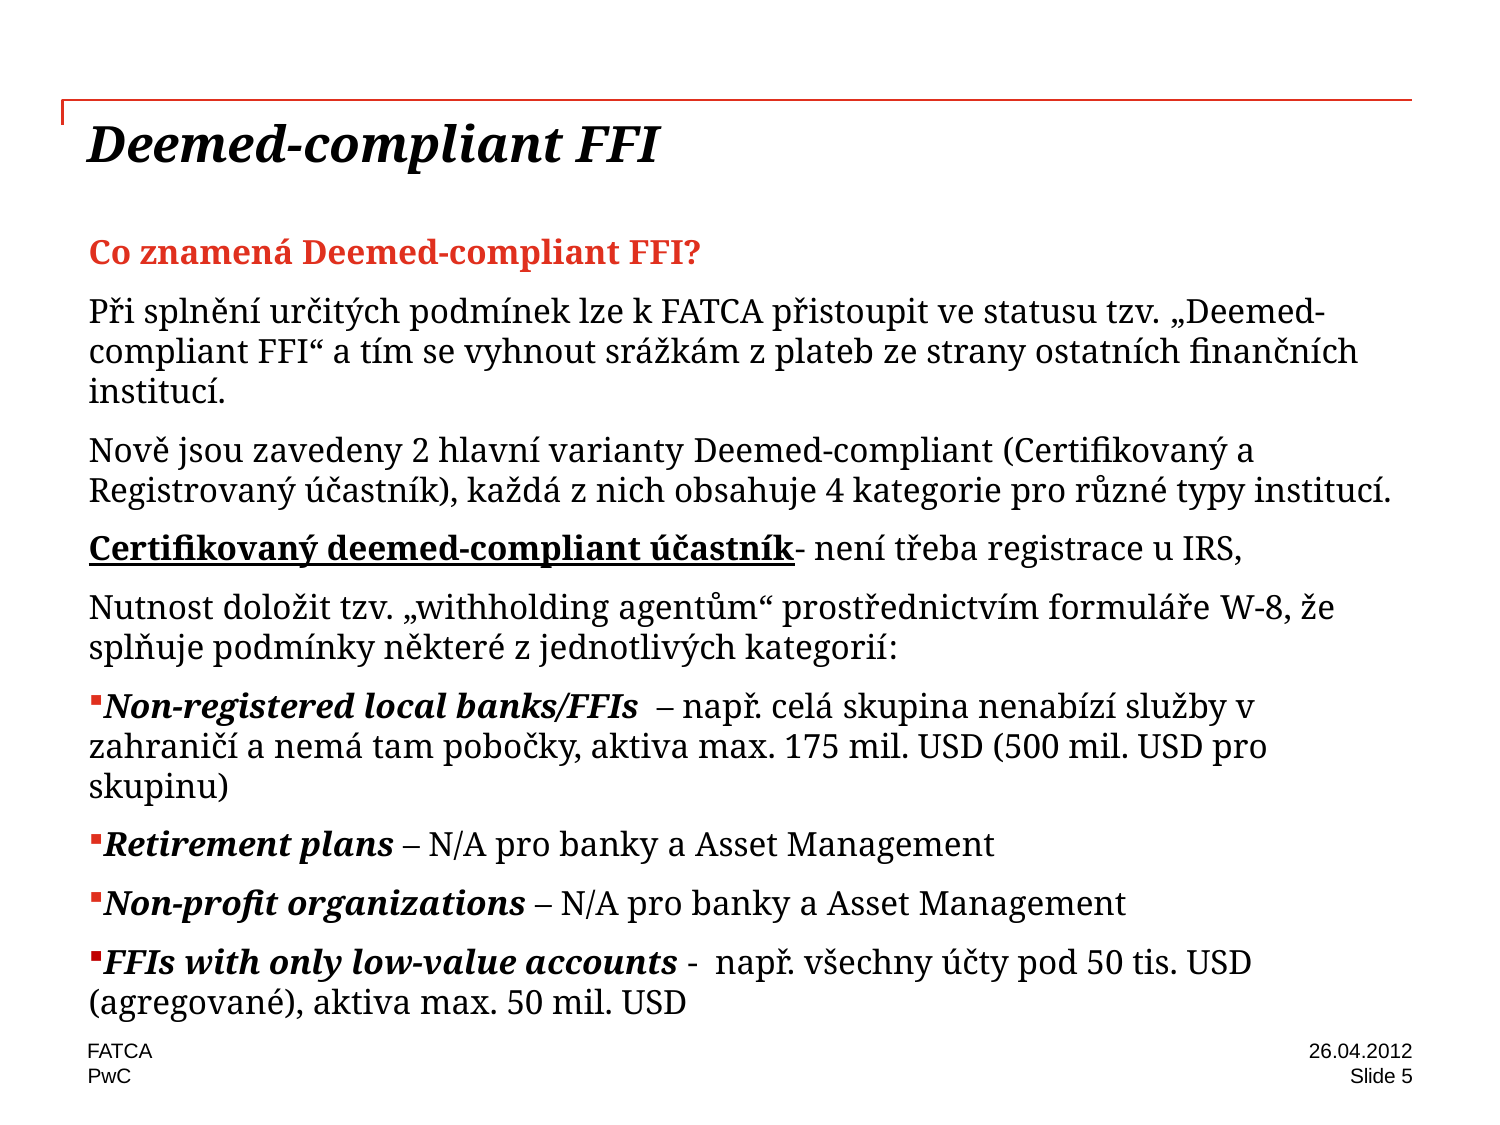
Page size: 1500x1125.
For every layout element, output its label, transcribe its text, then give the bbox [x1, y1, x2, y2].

list Co znamená Deemed-compliant FFI? Při splnění určitých podmínek lze k FATCA přistoupit ve statusu tzv. „Deemed-compliant FFI“ a tím se vyhnout srážkám z plateb ze strany ostatních finančních institucí. Nově jsou zavedeny 2 hlavní varianty Deemed-compliant (Certifikovaný a Registrovaný účastník), každá z nich obsahuje 4 kategorie pro různé typy institucí. Certifikovaný deemed-compliant účastník- není třeba registrace u IRS, Nutnost doložit tzv. „withholding agentům“ prostřednictvím formuláře W-8, že splňuje podmínky některé z jednotlivých kategorií: Non-registered local banks/FFIs – např. celá skupina nenabízí služby v zahraničí a nemá tam pobočky, aktiva max. 175 mil. USD (500 mil. USD pro skupinu) Retirement plans – N/A pro banky a Asset Management Non-profit organizations – N/A pro banky a Asset Management FFIs with only low-value accounts - např. všechny účty pod 50 tis. USD (agregované), aktiva max. 50 mil. USD [88, 231, 1414, 989]
slide_number Slide 5 [1162, 1062, 1413, 1088]
title Deemed-compliant FFI [87, 112, 1413, 244]
footer FATCA [86, 1037, 950, 1063]
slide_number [1162, 1037, 1413, 1062]
